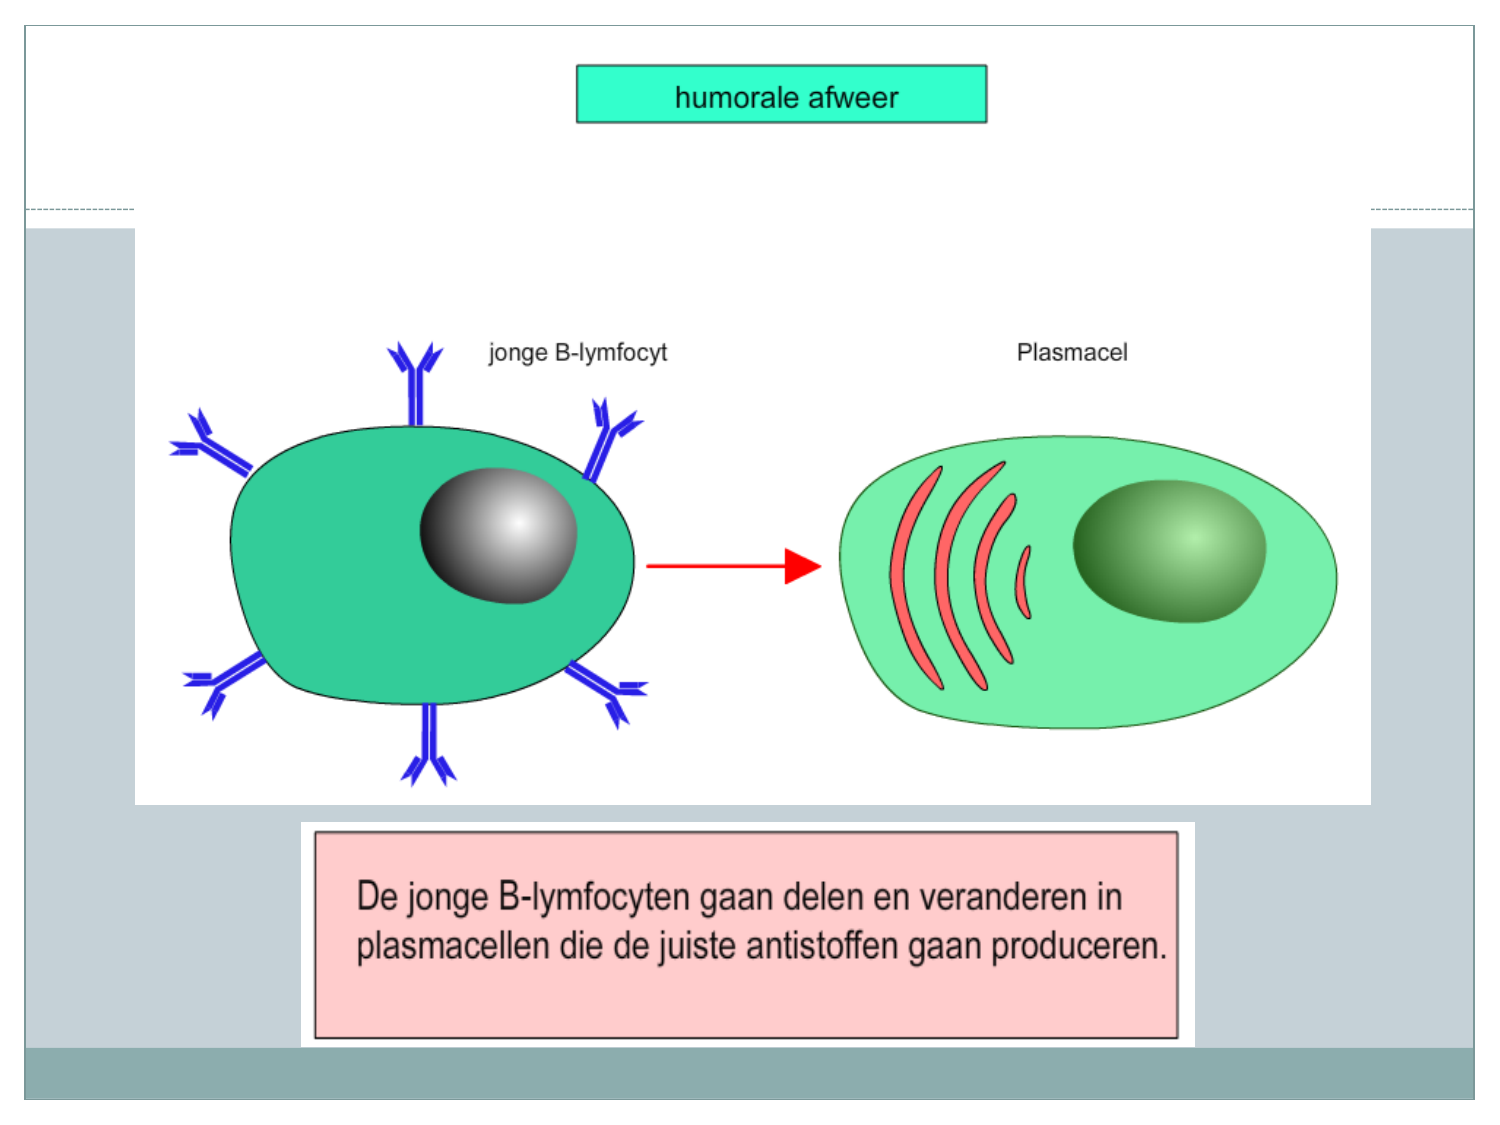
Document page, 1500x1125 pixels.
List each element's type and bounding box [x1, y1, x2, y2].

list [135, 54, 1371, 805]
picture [300, 822, 1196, 1047]
